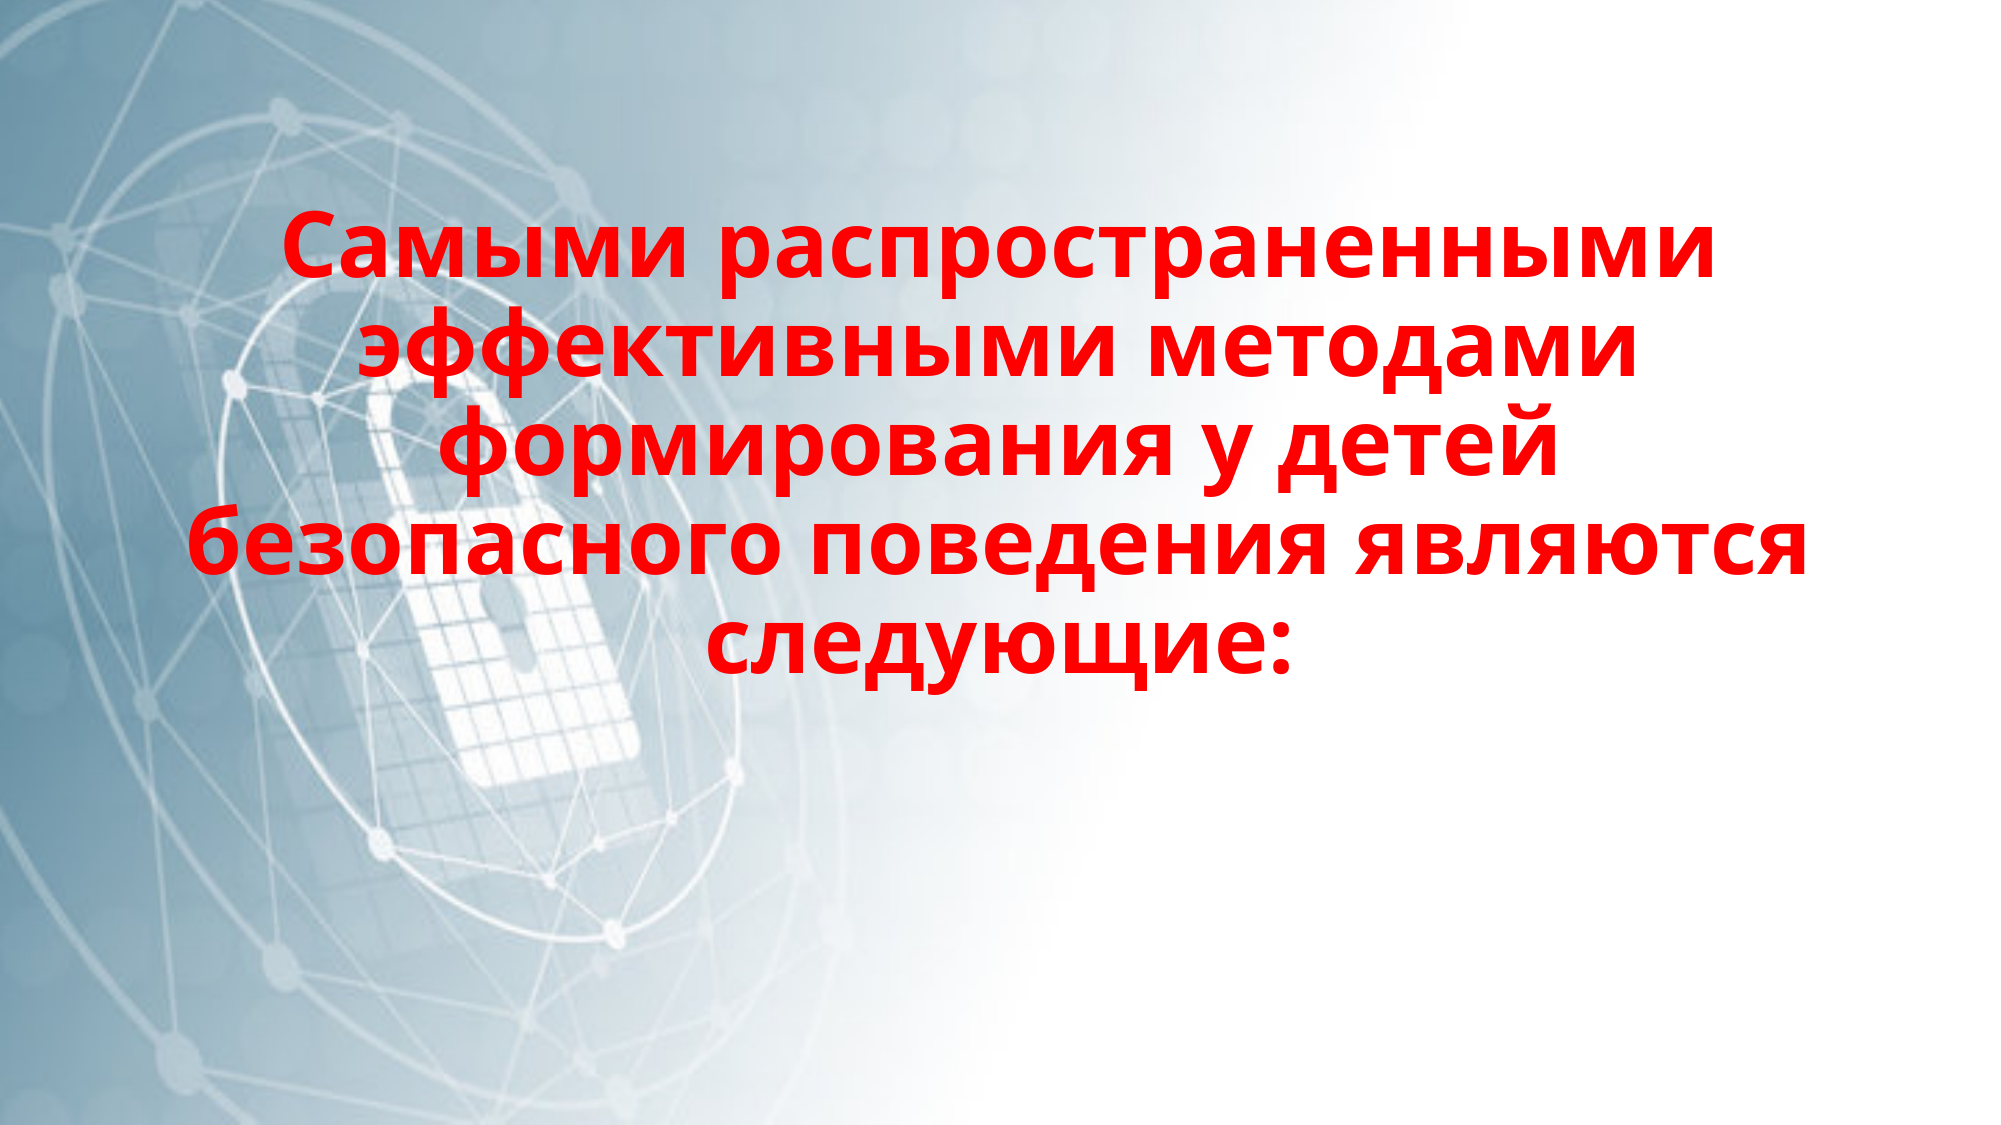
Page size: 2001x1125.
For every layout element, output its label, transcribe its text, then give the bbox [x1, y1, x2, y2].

title Самыми распространенными эффективными методами формирования у детей безопасного поведения являются следующие: [137, 59, 1863, 833]
picture [0, 0, 2001, 1125]
